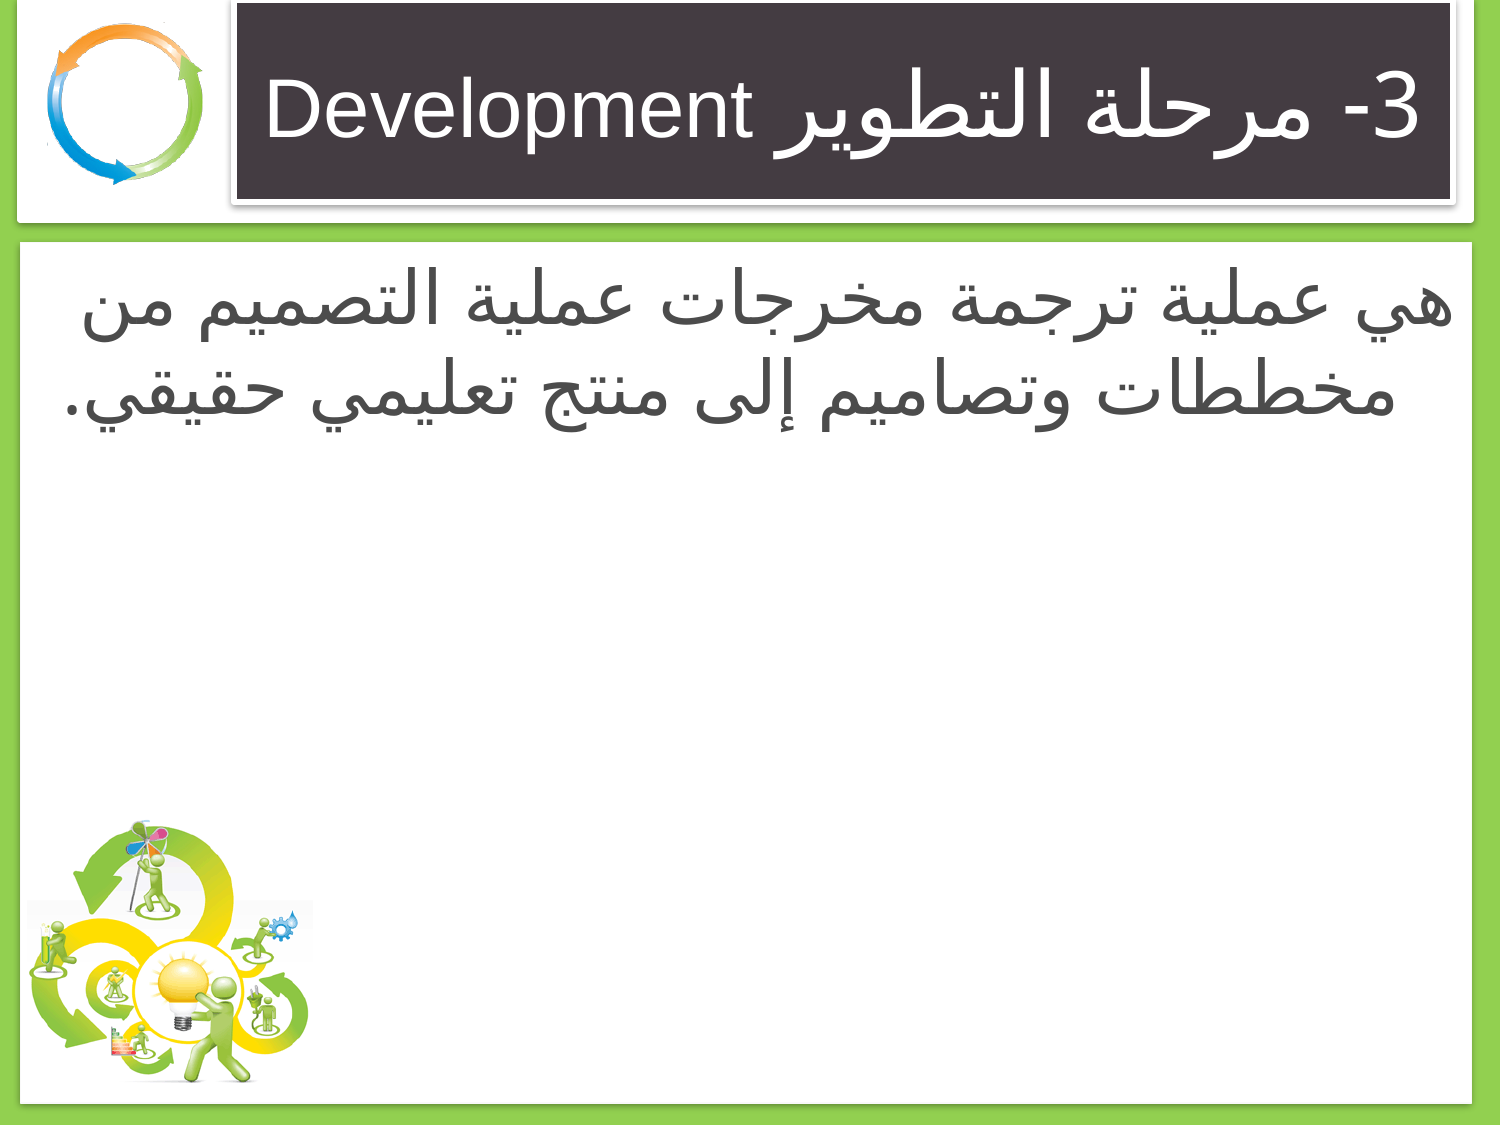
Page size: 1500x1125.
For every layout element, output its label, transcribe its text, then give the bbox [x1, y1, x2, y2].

text_box هي عملية ترجمة مخرجات عملية التصميم من مخططات وتصاميم إلى منتج تعليمي حقيقي. [20, 242, 1472, 1104]
picture [27, 814, 314, 1101]
text_box 3- مرحلة التطوير Development [231, 0, 1456, 205]
text_box [17, 0, 1474, 223]
picture [47, 21, 204, 190]
